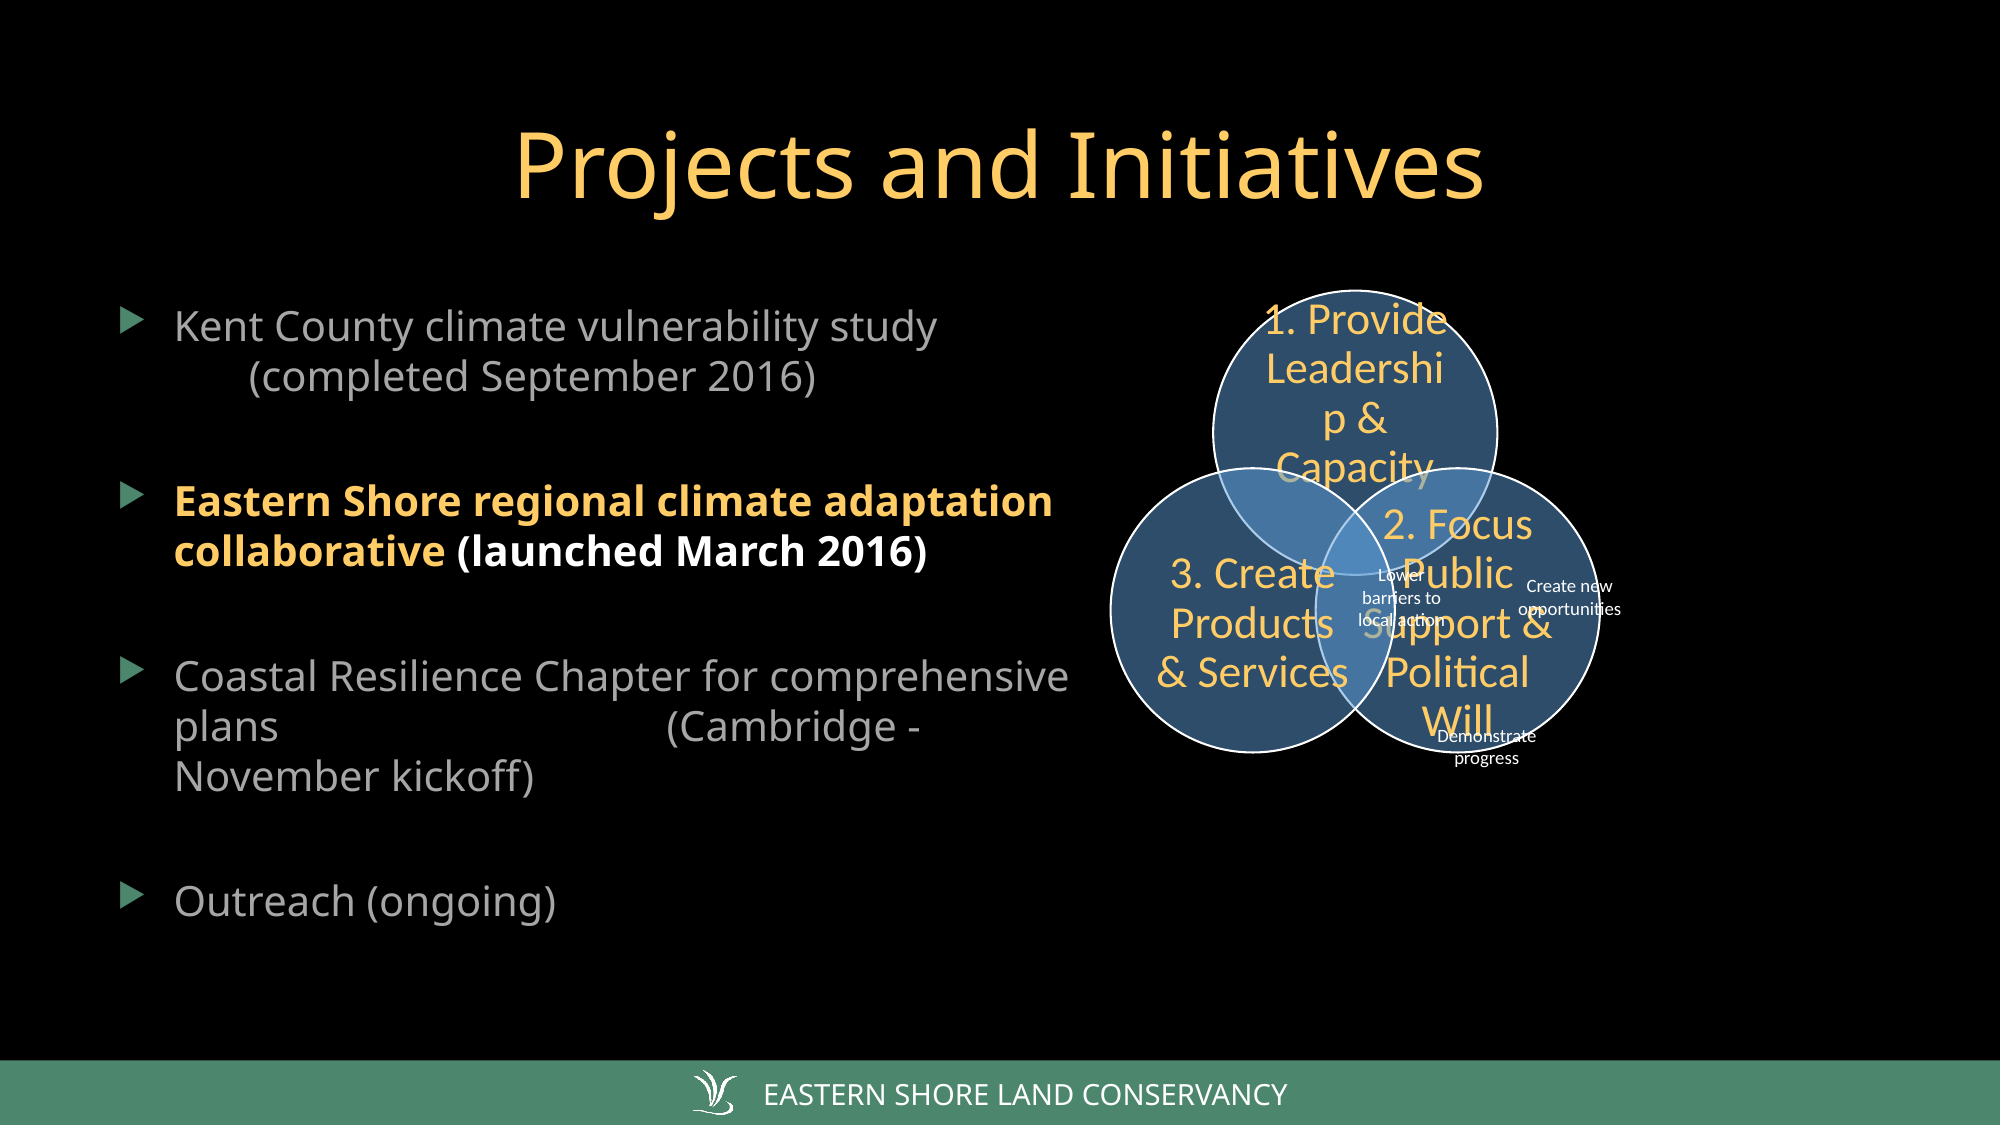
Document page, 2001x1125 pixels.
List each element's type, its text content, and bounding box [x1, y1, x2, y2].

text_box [999, 284, 1974, 934]
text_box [0, 1058, 2000, 1125]
title Projects and Initiatives [0, 59, 2000, 278]
text_box Kent County climate vulnerability study (completed September 2016) Eastern Shore regional climate adaptation collaborative (launched March 2016) Coastal Resilience Chapter for comprehensive plans (Cambridge - November kickoff) Outreach (ongoing) [102, 292, 1103, 1053]
